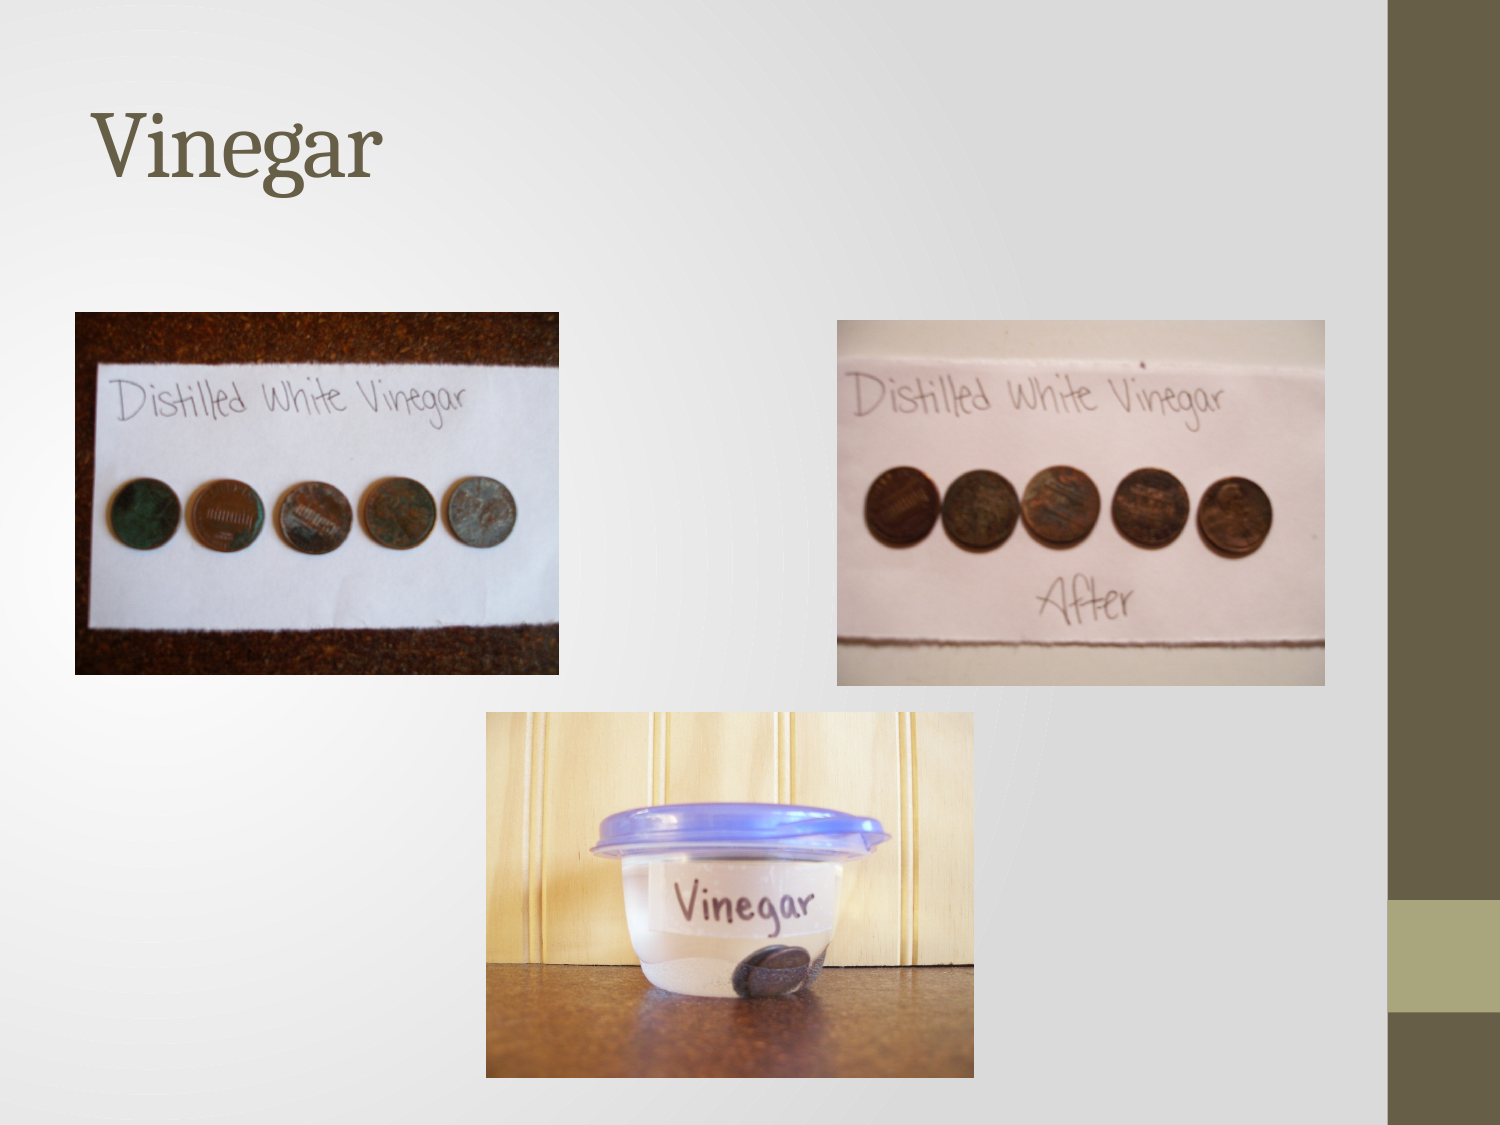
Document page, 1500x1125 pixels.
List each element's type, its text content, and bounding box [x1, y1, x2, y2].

title Vinegar [75, 45, 1325, 233]
picture [74, 311, 559, 676]
picture [485, 711, 975, 1079]
picture [836, 319, 1326, 687]
